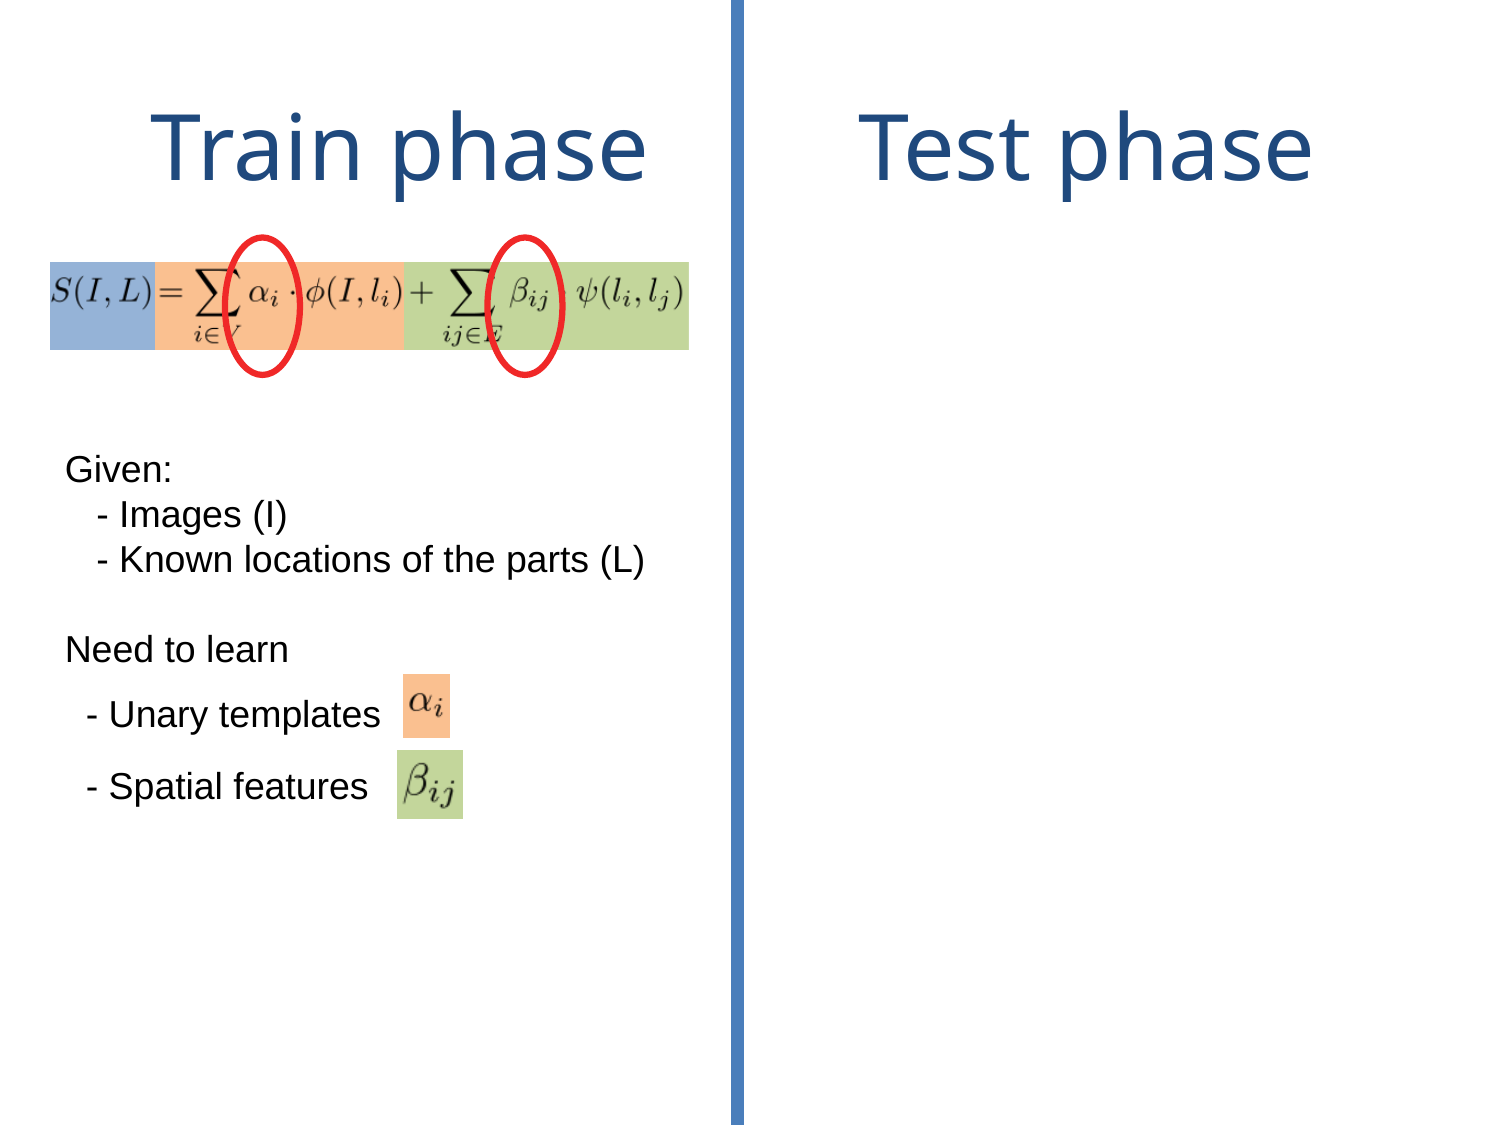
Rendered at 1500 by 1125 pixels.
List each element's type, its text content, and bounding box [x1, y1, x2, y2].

text_box Train phase [87, 50, 713, 238]
text_box [499, 360, 551, 378]
picture [396, 749, 463, 819]
text_box Given: - Images (I) - Known locations of the parts (L) Need to learn - Unary templates - Spatial features [49, 437, 689, 815]
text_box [49, 262, 689, 351]
text_box [232, 235, 293, 260]
picture [403, 674, 451, 738]
text_box [494, 235, 556, 260]
title Test phase [774, 50, 1400, 238]
text_box [236, 360, 289, 378]
